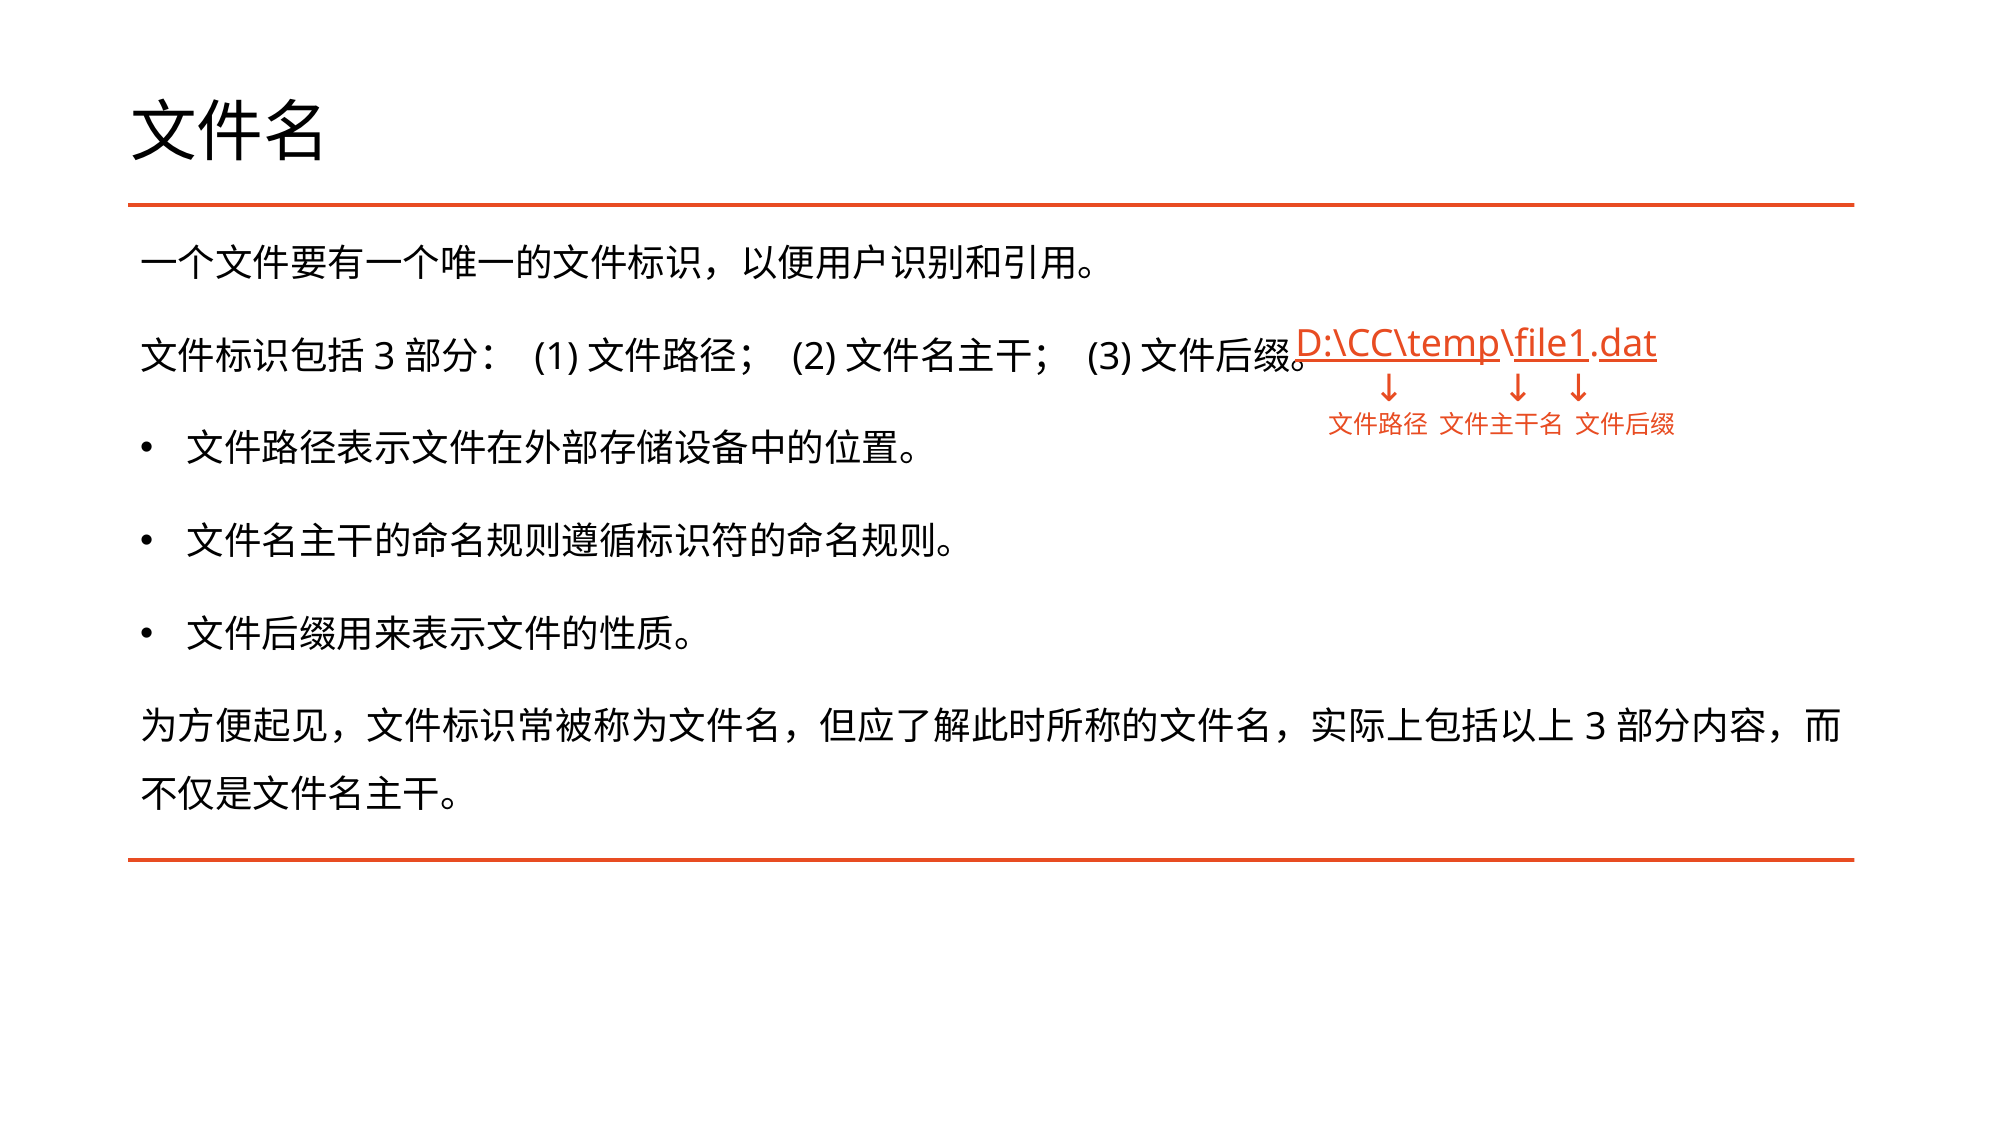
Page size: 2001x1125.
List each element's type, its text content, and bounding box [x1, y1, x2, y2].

title 文件名 [115, 24, 1841, 243]
text_box D:\CC\temp\file1.dat ↓ ↓ ↓ 文件路径 文件主干名 文件后缀 [1280, 311, 1748, 446]
